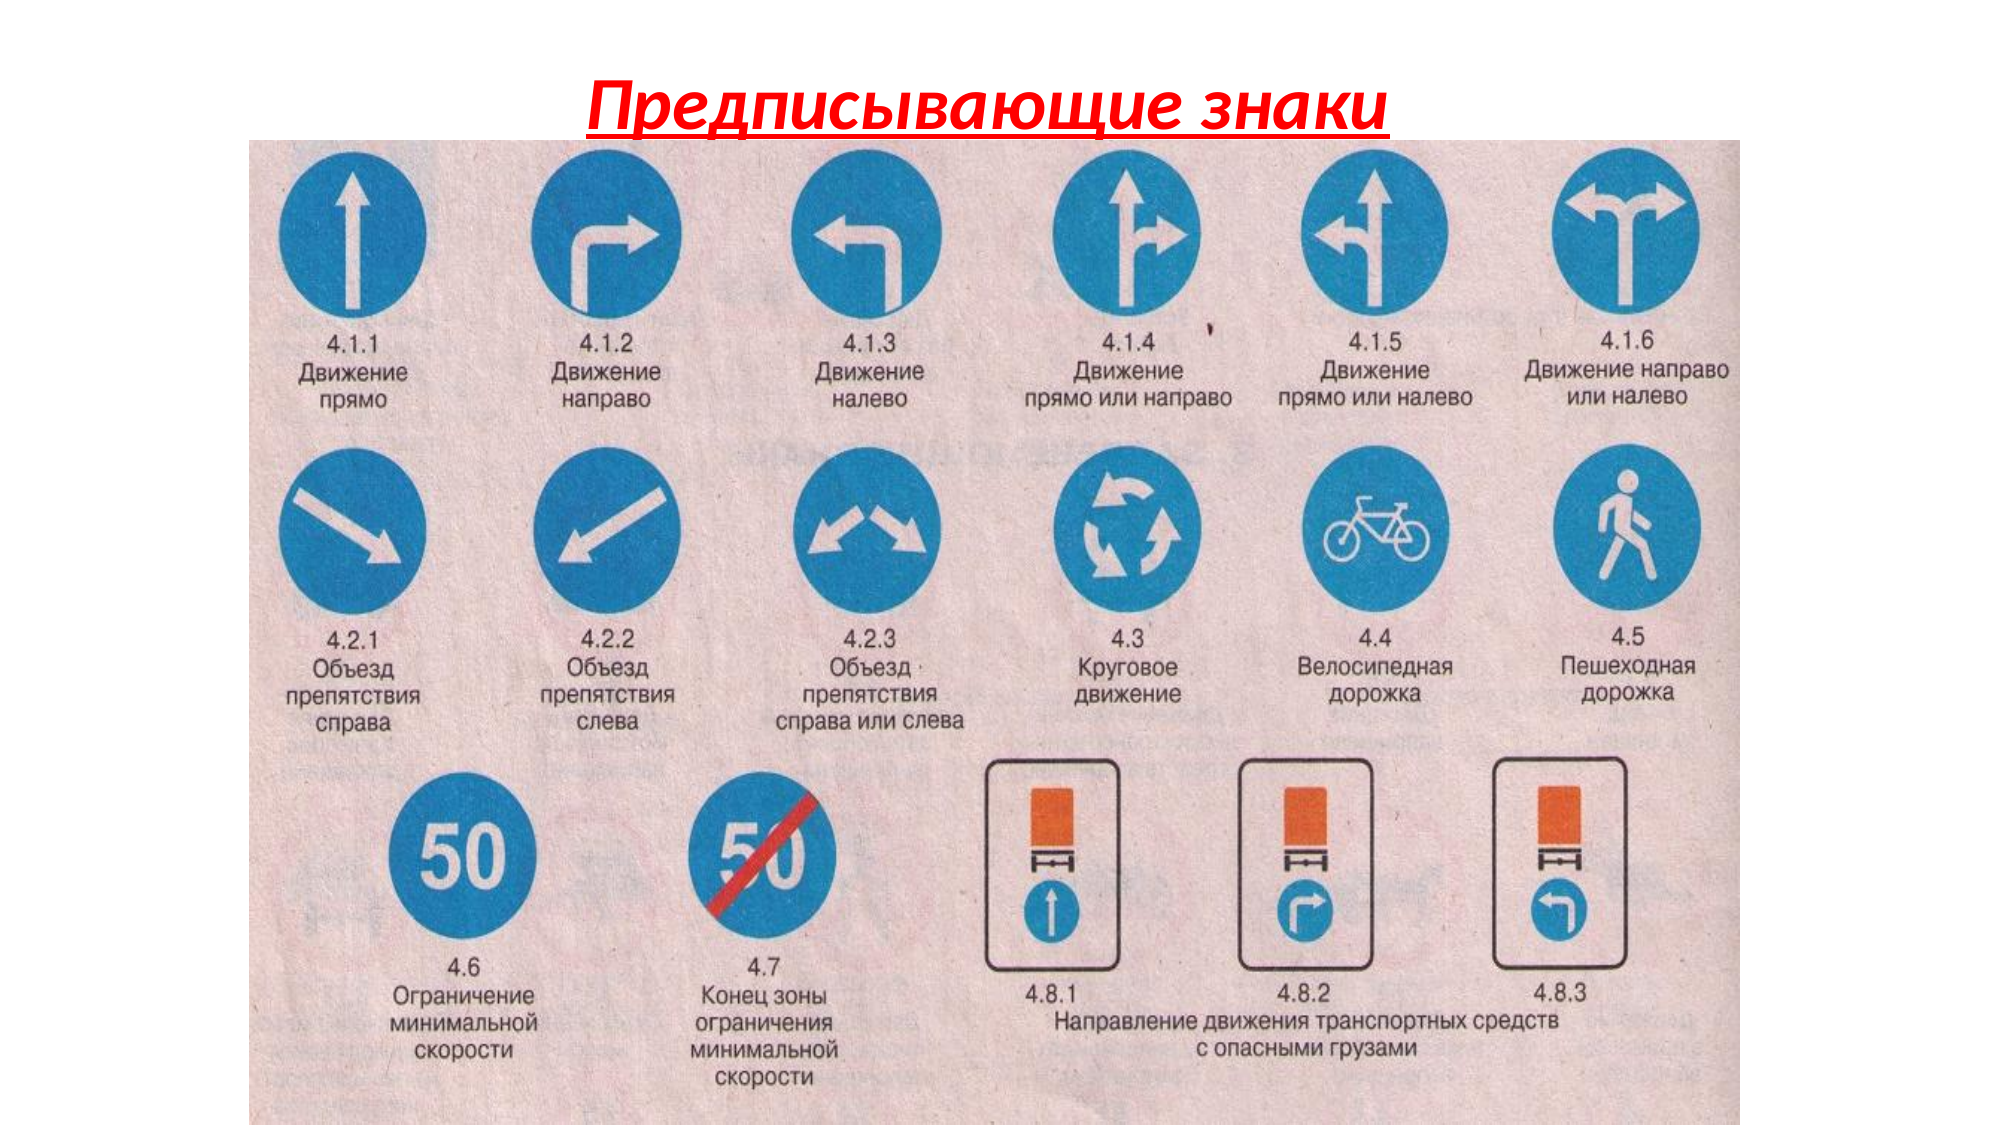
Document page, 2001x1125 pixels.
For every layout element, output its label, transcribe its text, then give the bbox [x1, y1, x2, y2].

text_box Предписывающие знаки [570, 46, 1405, 140]
picture [249, 140, 1740, 1125]
